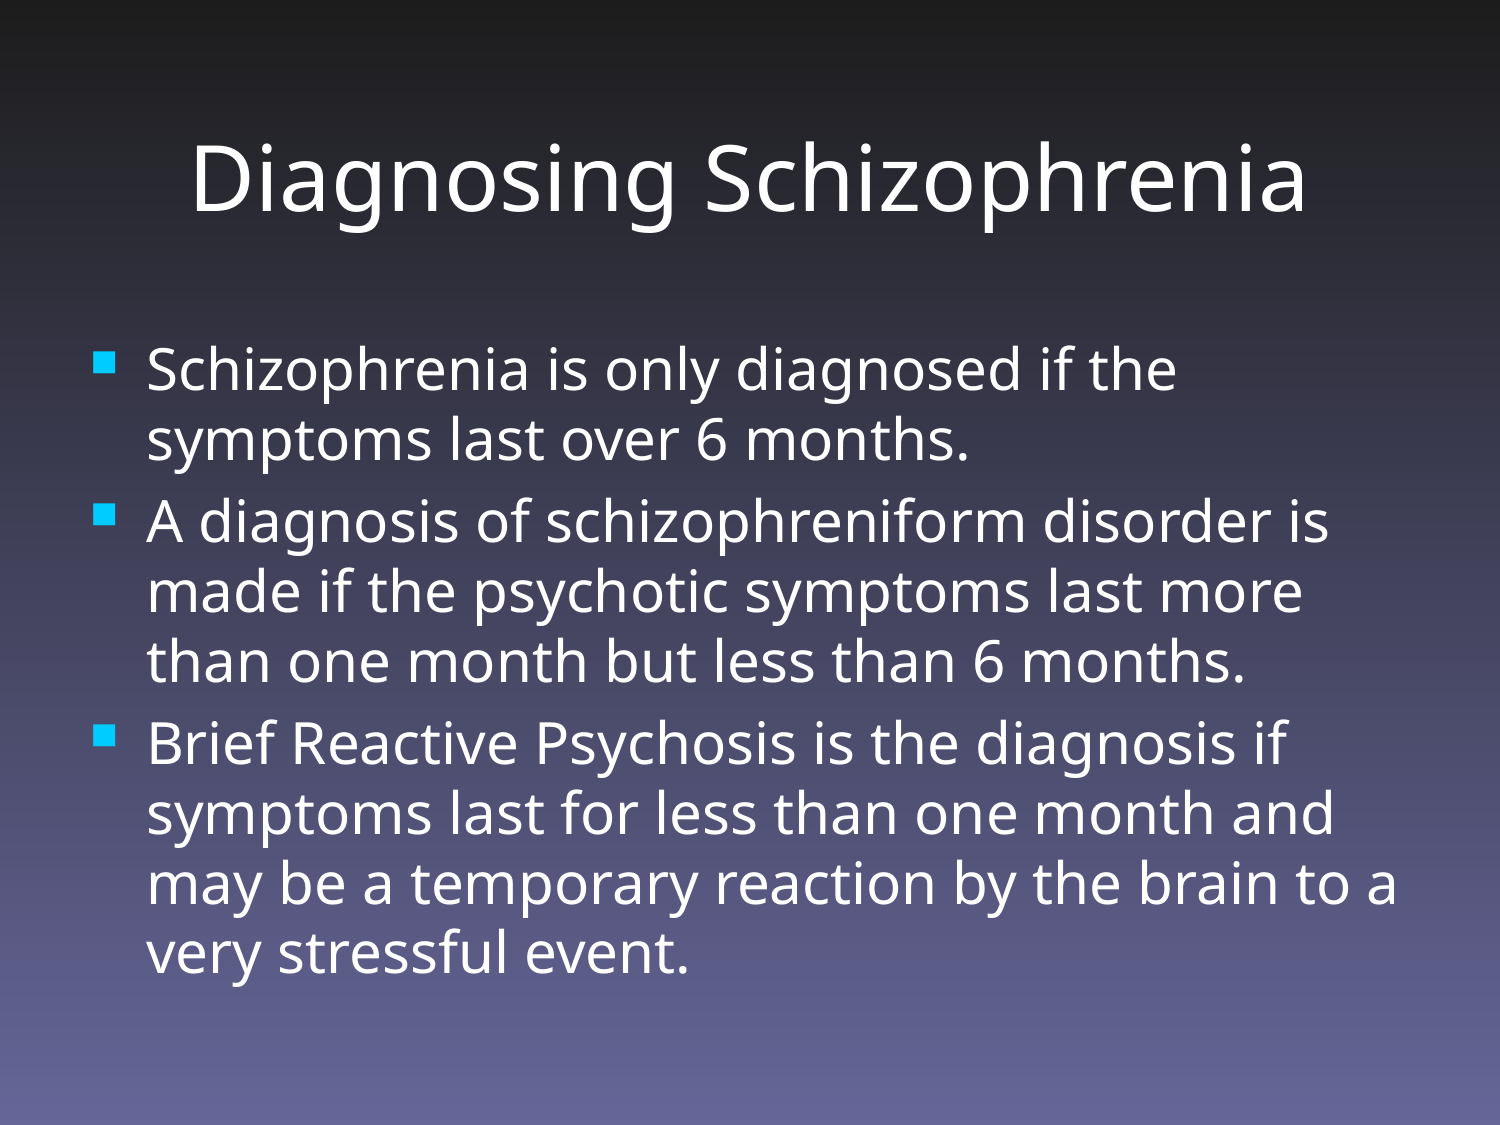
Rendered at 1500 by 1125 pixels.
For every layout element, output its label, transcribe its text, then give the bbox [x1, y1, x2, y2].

title Diagnosing Schizophrenia [74, 62, 1426, 288]
list Schizophrenia is only diagnosed if the symptoms last over 6 months. A diagnosis of schizophreniform disorder is made if the psychotic symptoms last more than one month but less than 6 months. Brief Reactive Psychosis is the diagnosis if symptoms last for less than one month and may be a temporary reaction by the brain to a very stressful event. [74, 324, 1426, 1001]
